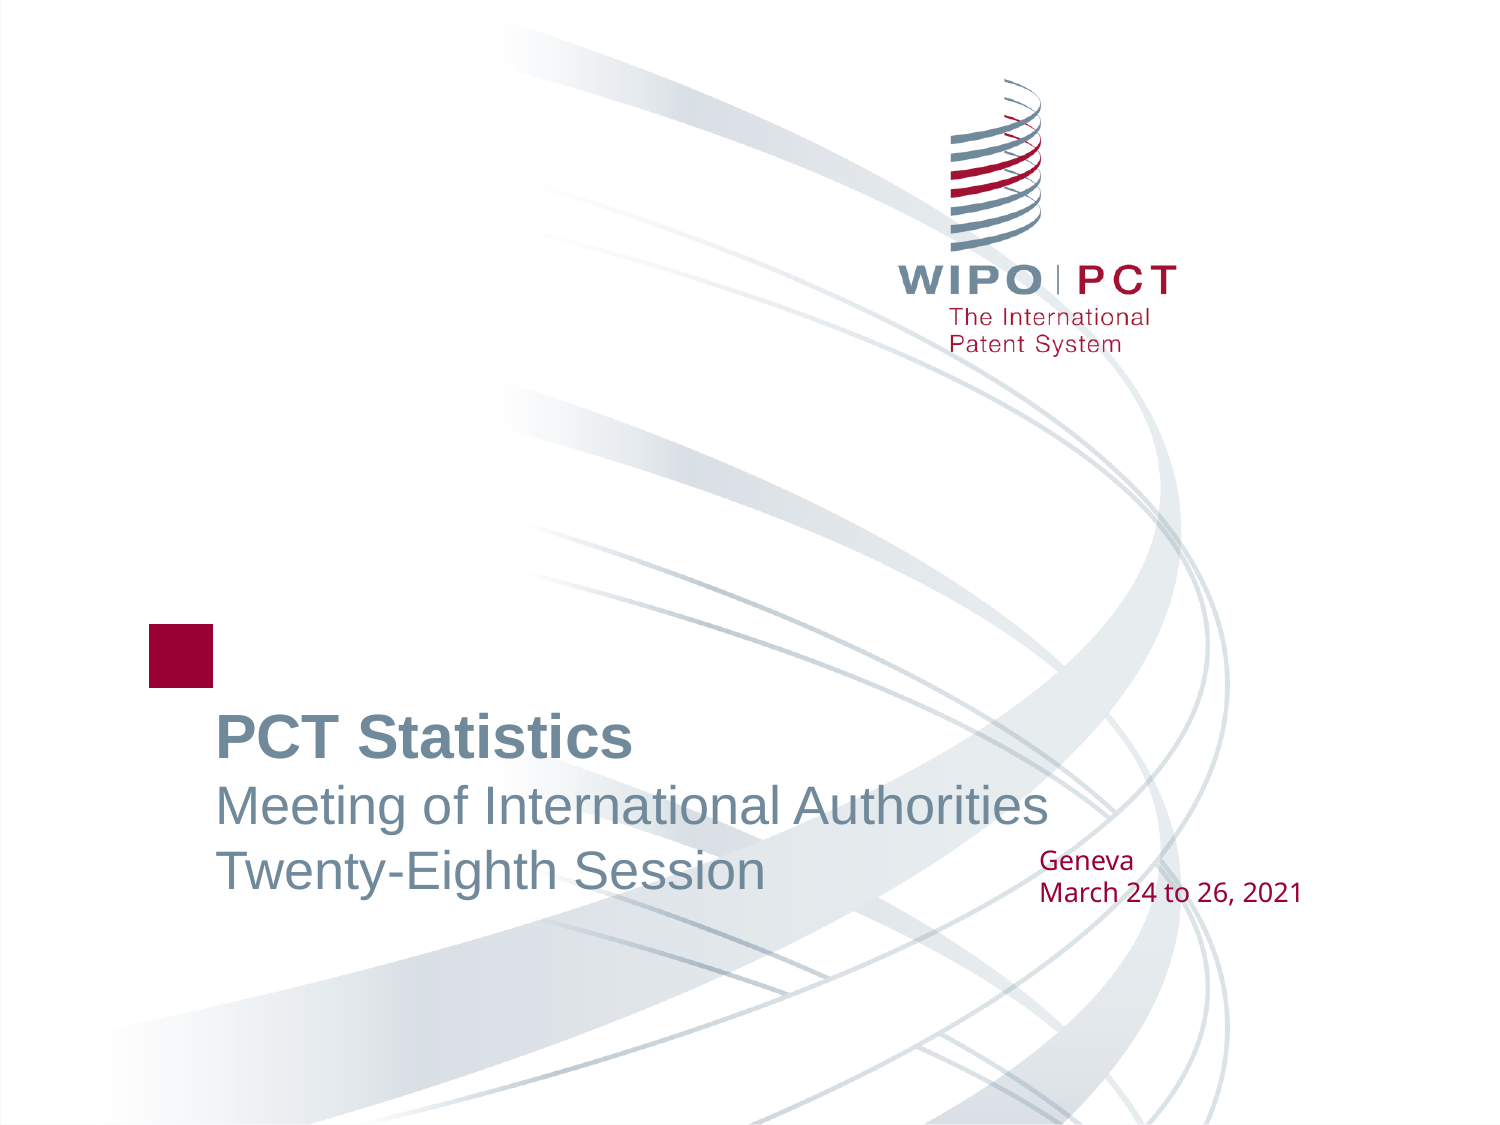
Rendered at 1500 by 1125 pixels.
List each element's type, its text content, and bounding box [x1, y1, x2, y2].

title PCT Statistics Meeting of International Authorities Twenty-Eighth Session [200, 673, 1098, 923]
subtitle Geneva March 24 to 26, 2021 [1024, 835, 1400, 966]
picture [0, 0, 1500, 1125]
